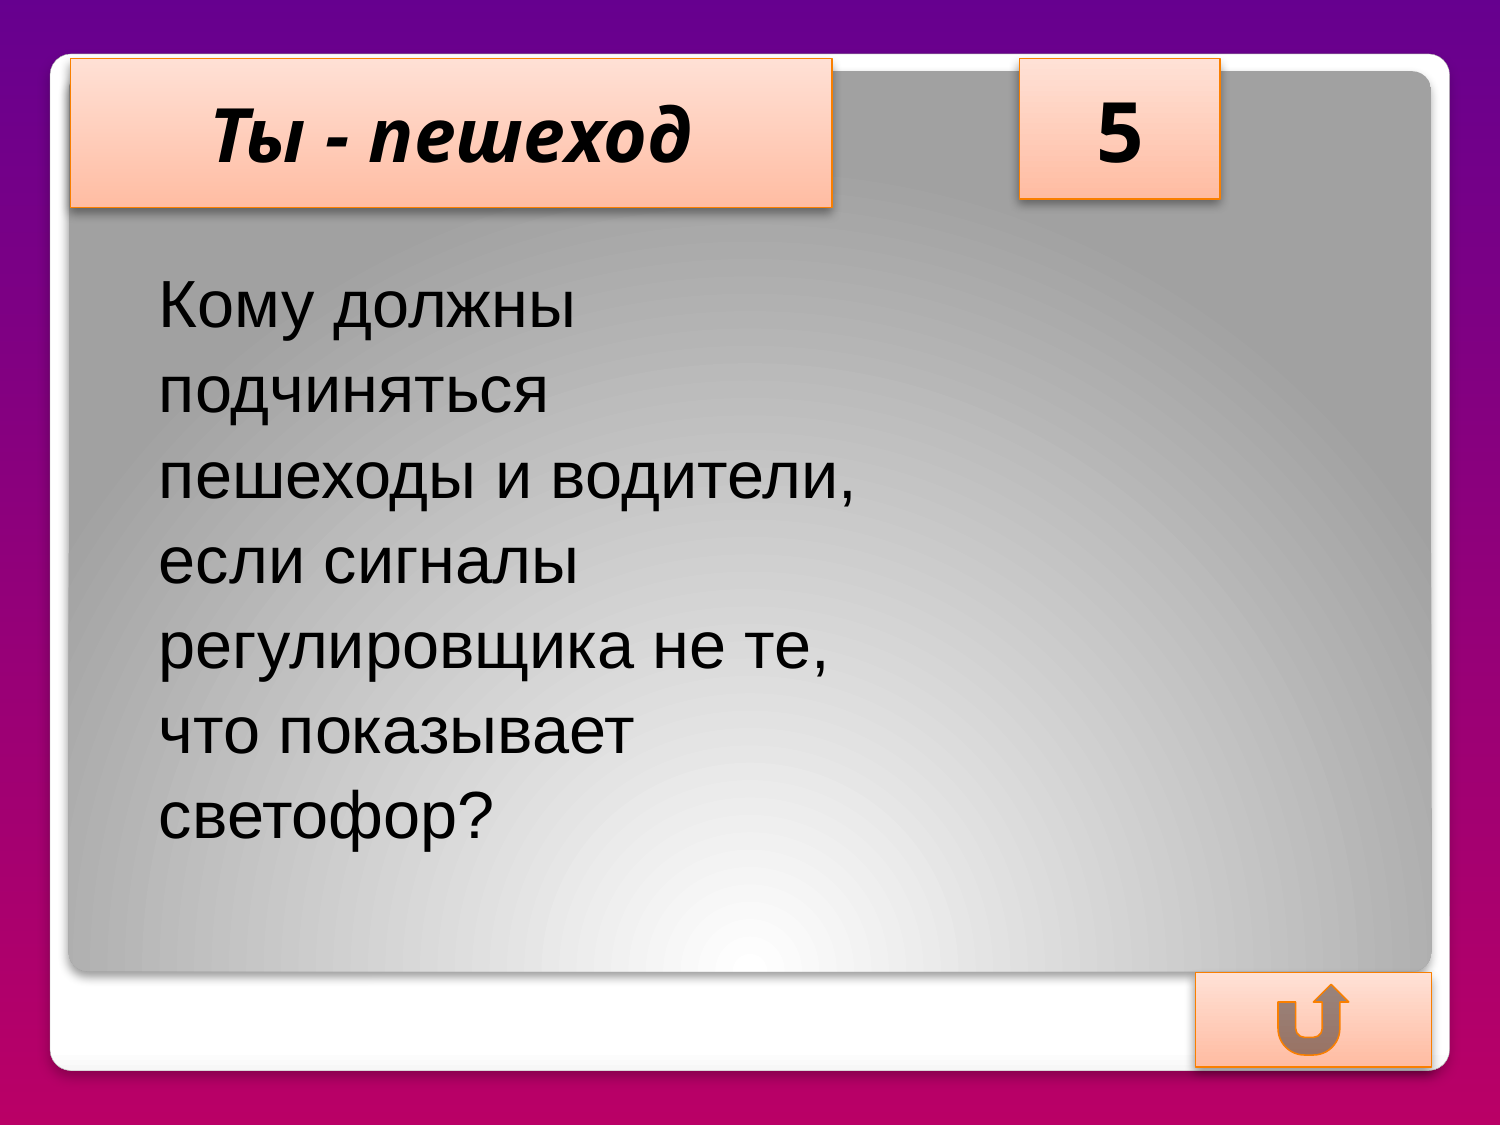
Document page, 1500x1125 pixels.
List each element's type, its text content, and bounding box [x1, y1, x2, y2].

text_box Ты - пешеход [70, 58, 833, 208]
text_box [1195, 1059, 1432, 1068]
text_box 5 [1019, 58, 1221, 200]
text_box [159, 278, 1500, 1059]
list Кому должны подчиняться пешеходы и водители, если сигналы регулировщика не те, что показывает светофор? [128, 245, 891, 938]
